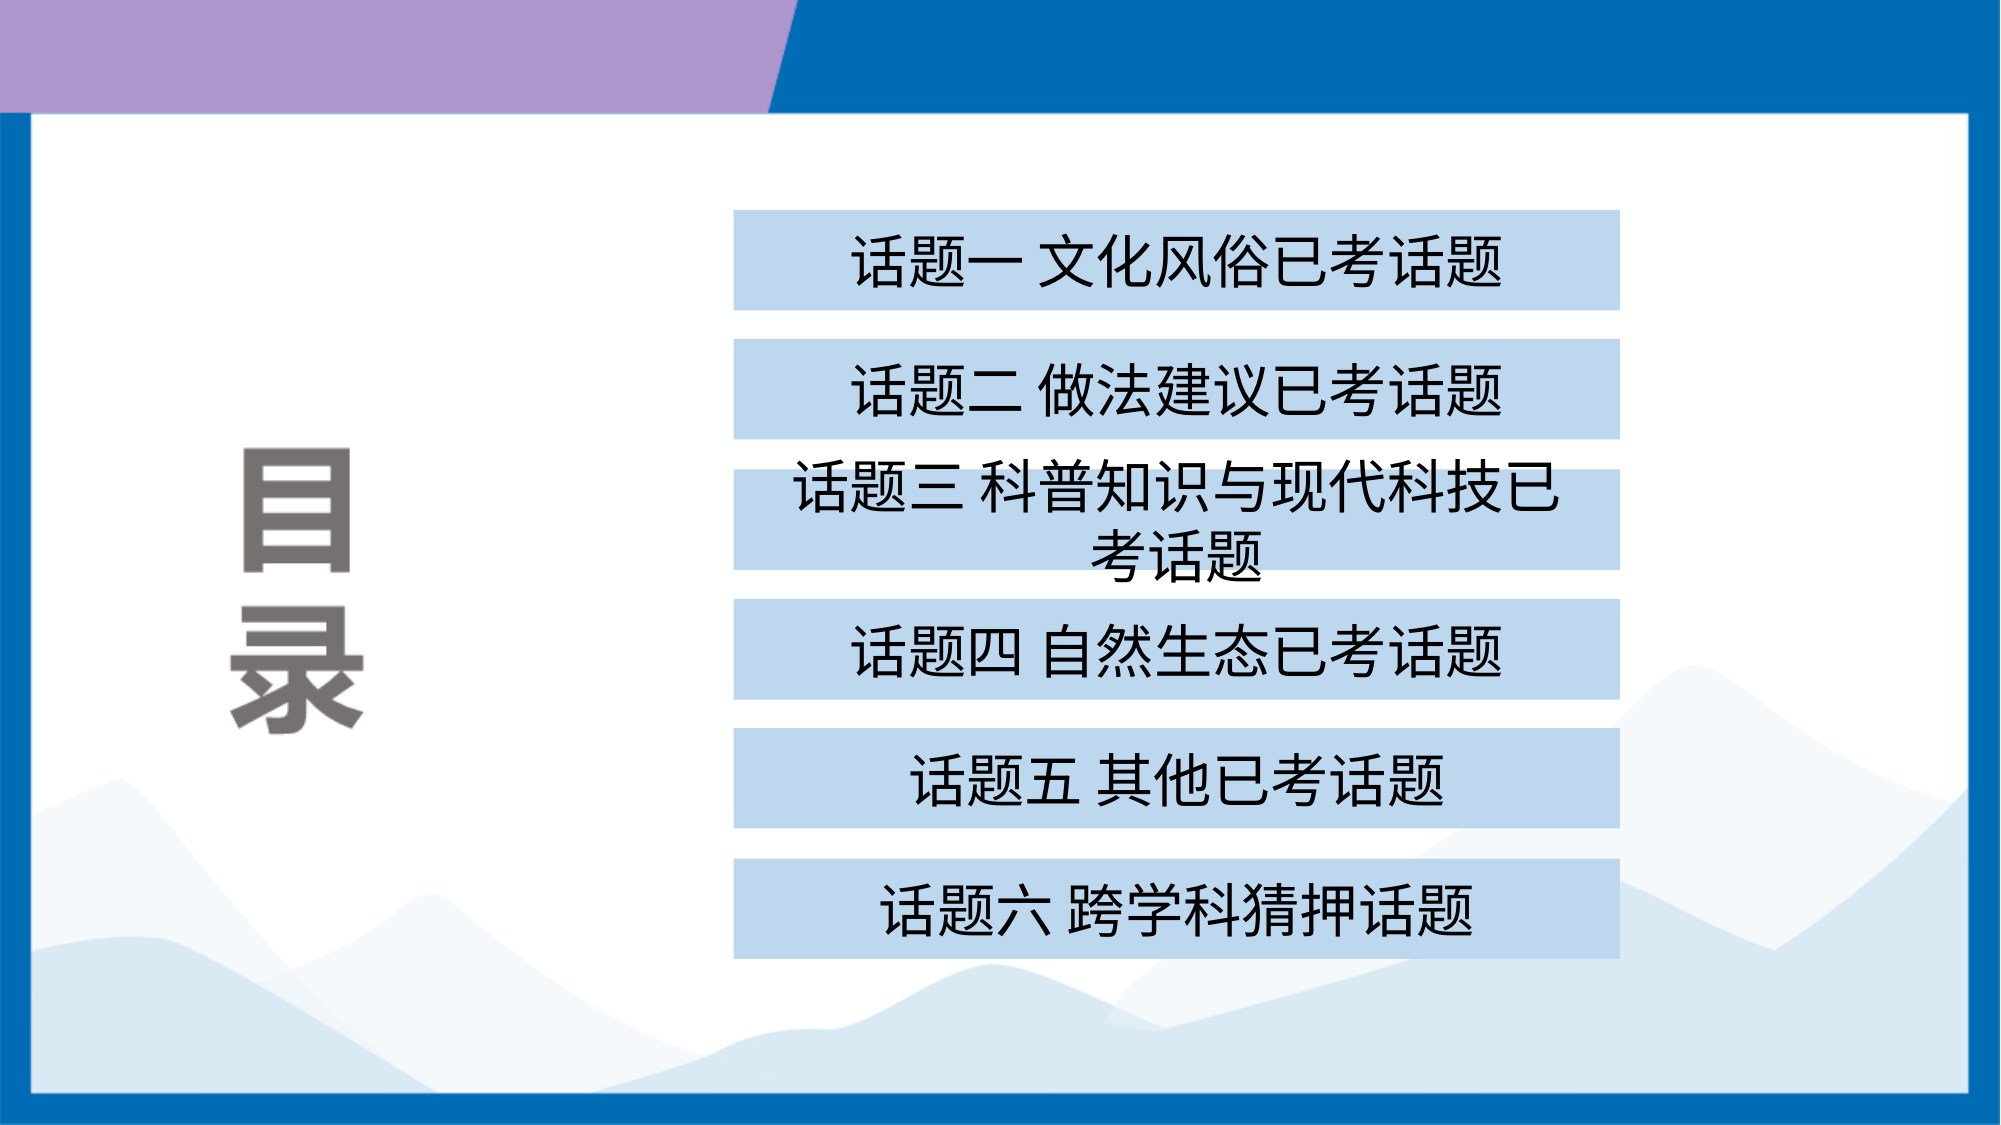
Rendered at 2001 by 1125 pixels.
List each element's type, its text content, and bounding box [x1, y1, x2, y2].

text_box 话题四 自然生态已考话题 [733, 599, 1620, 700]
text_box 话题二 做法建议已考话题 [733, 338, 1620, 440]
picture [0, 0, 2000, 1125]
text_box 话题五 其他已考话题 [733, 728, 1620, 829]
text_box 话题三 科普知识与现代科技已 考话题 [733, 469, 1620, 570]
text_box 话题六 跨学科猜押话题 [733, 858, 1620, 959]
text_box 话题一 文化风俗已考话题 [733, 209, 1620, 311]
